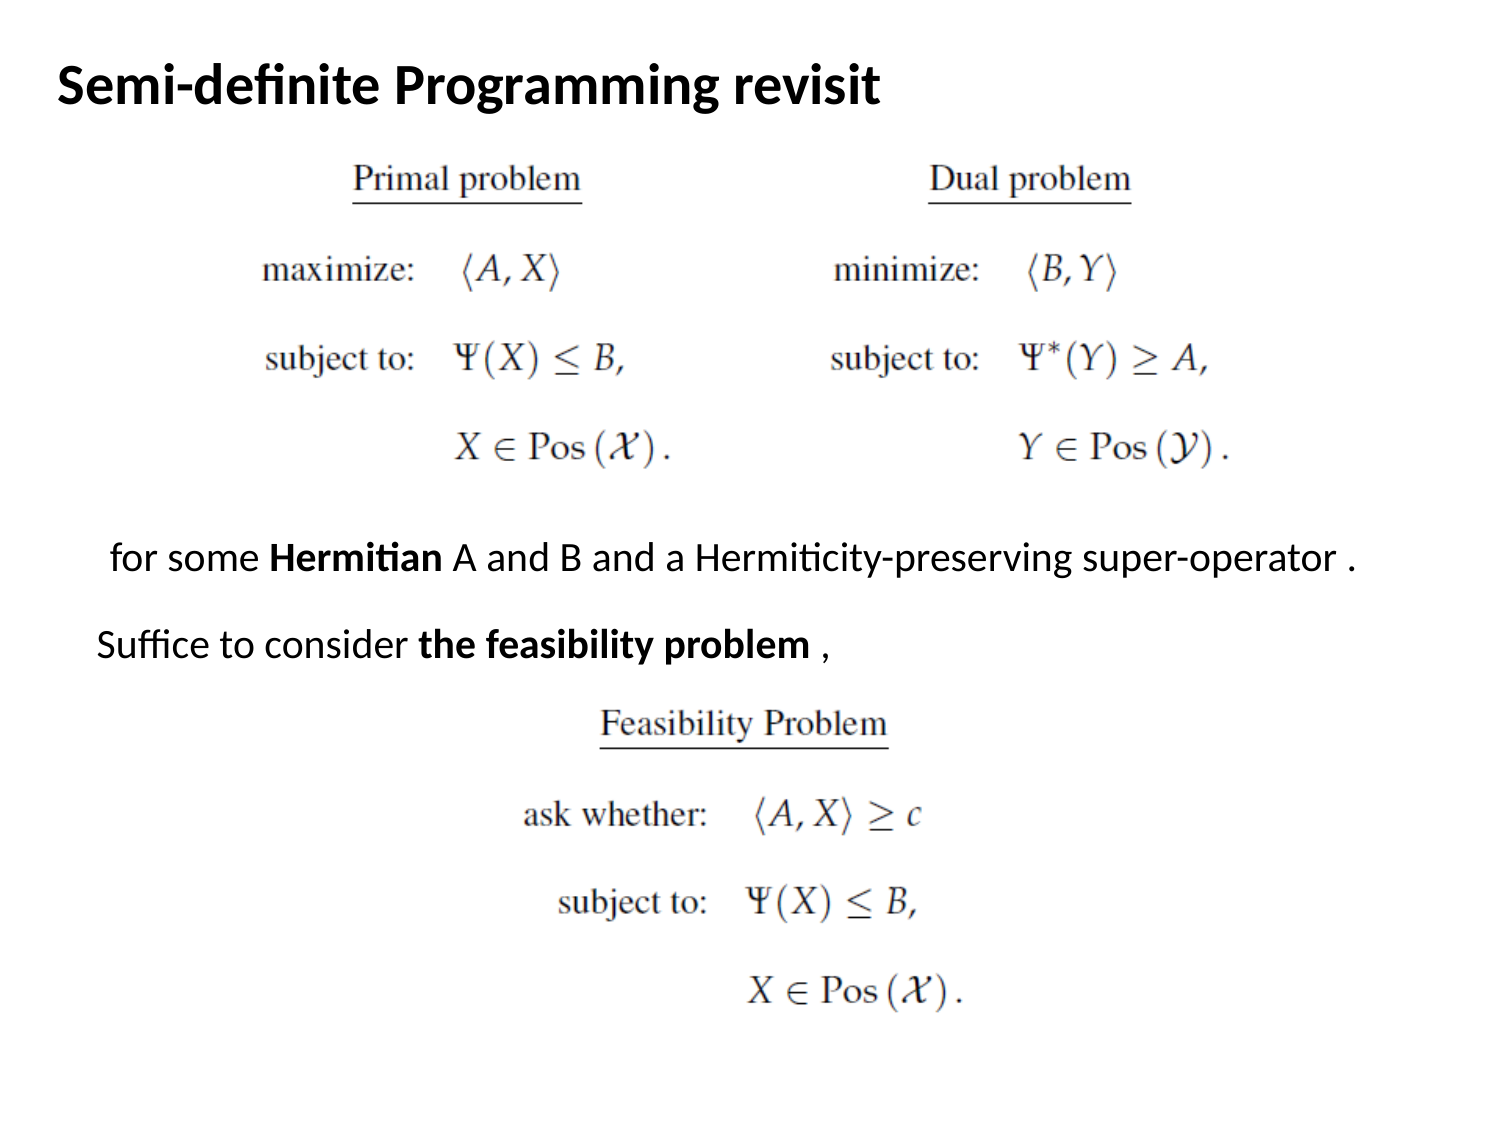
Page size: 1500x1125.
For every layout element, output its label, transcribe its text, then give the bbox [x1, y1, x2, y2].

text_box Semi-definite Programming revisit [43, 39, 911, 124]
picture [488, 693, 1012, 1026]
picture [218, 112, 1282, 498]
text_box Suffice to consider the feasibility problem , [81, 609, 846, 675]
